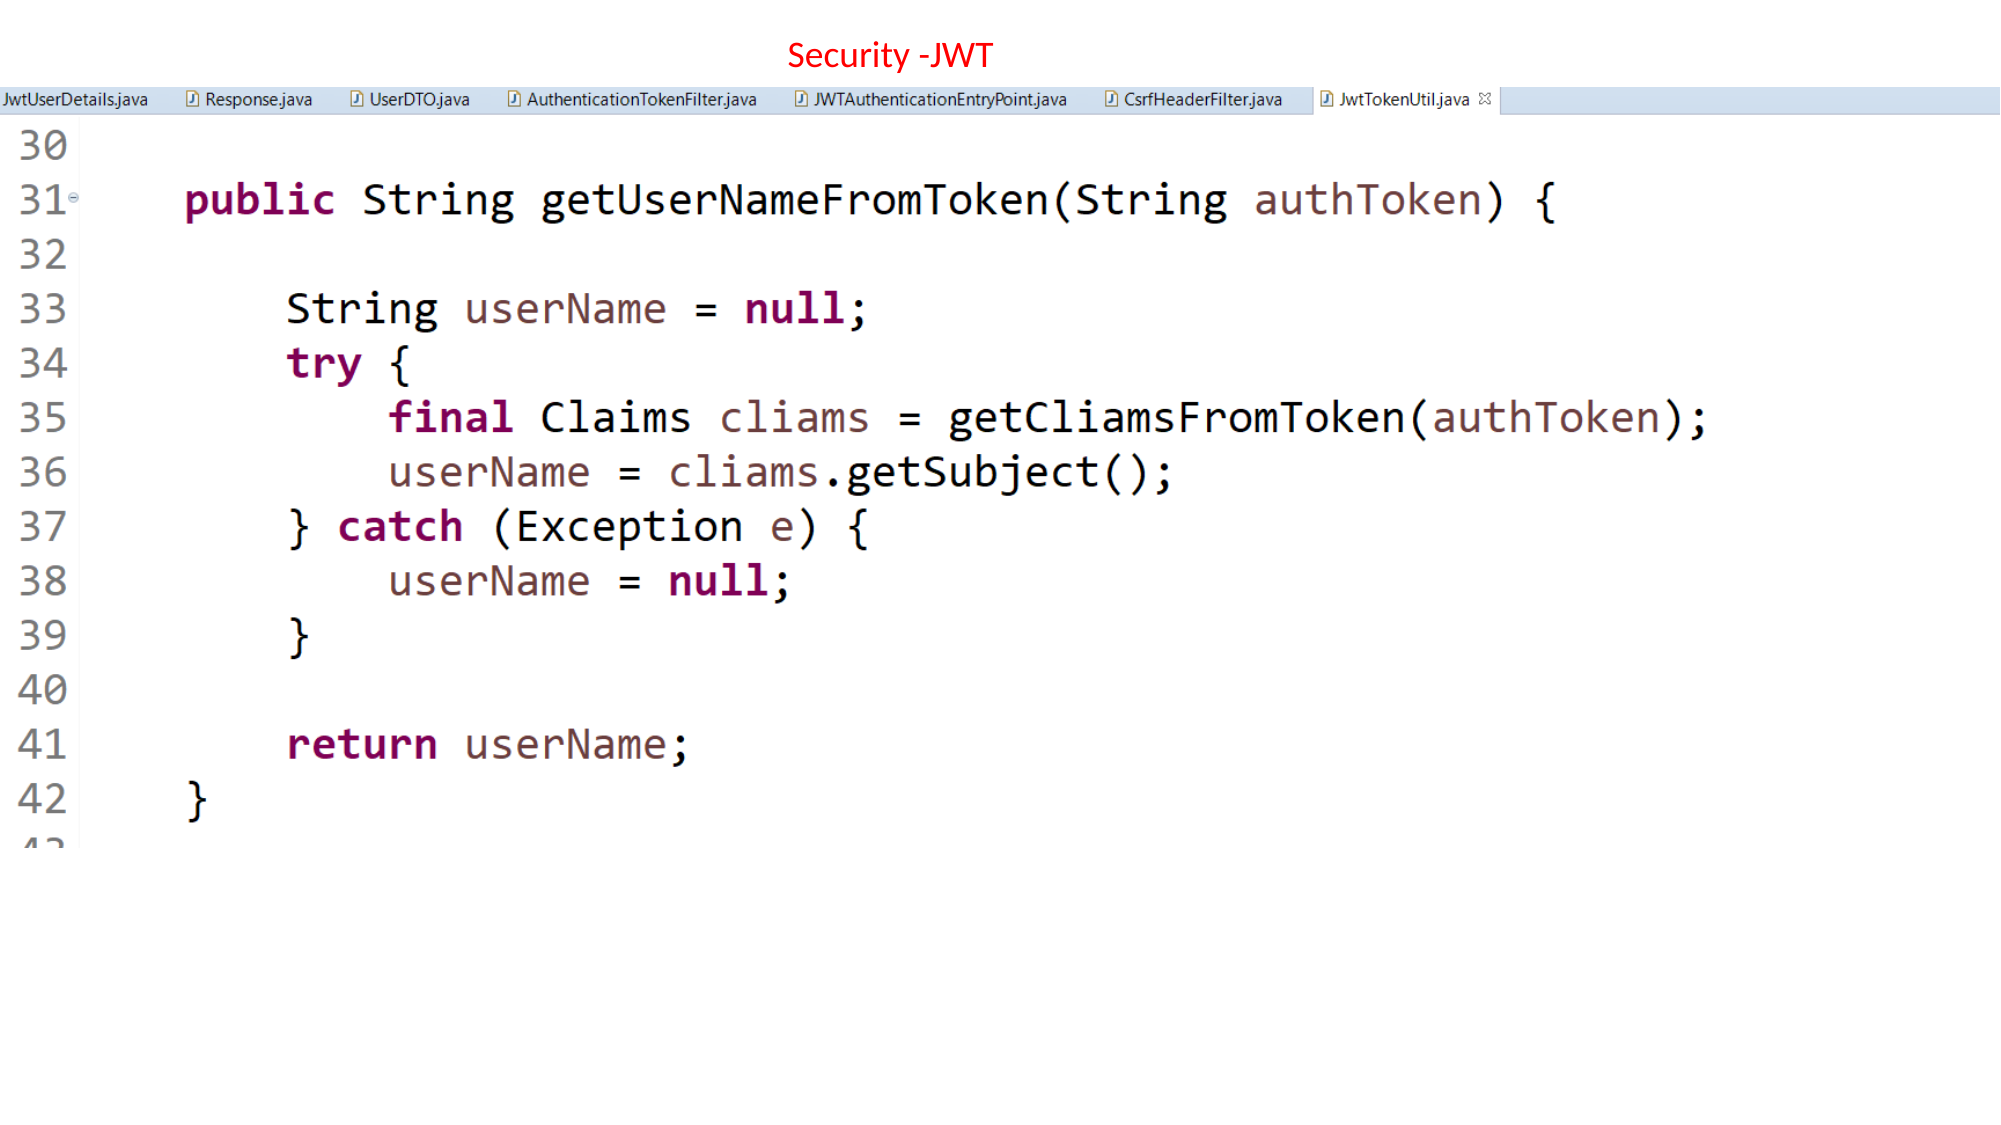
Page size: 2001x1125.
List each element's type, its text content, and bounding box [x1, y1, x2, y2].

text_box Security -JWT [368, 16, 1413, 87]
picture [0, 87, 2000, 848]
